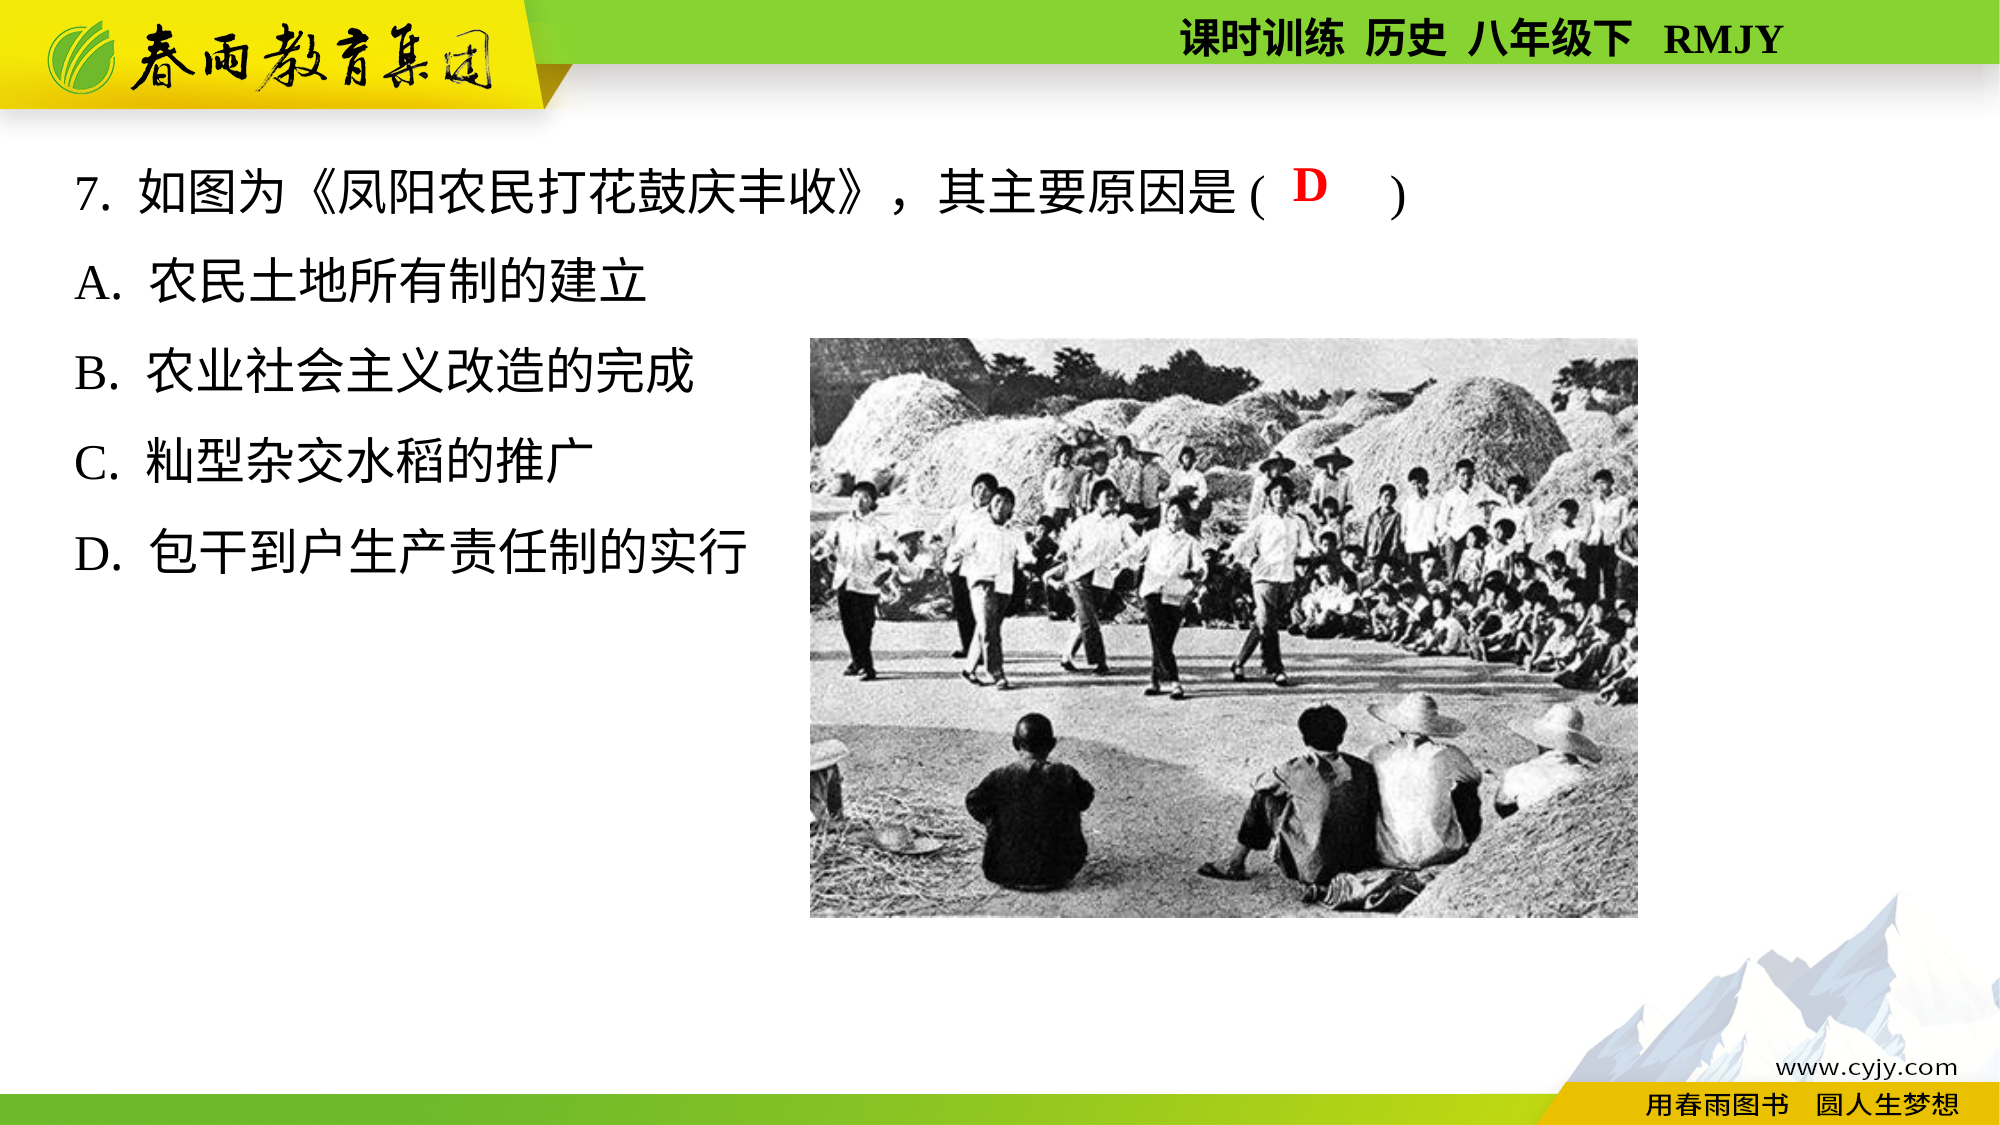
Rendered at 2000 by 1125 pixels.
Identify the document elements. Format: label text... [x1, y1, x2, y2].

picture [0, 0, 2000, 1125]
list 7. 如图为《凤阳农民打花鼓庆丰收》，其主要原因是( ) A. 农民土地所有制的建立 B. 农业社会主义改造的完成 C. 籼型杂交水稻的推广 D. 包干到户生产责任制的实行 [59, 122, 1944, 581]
text_box D [1278, 144, 1344, 220]
